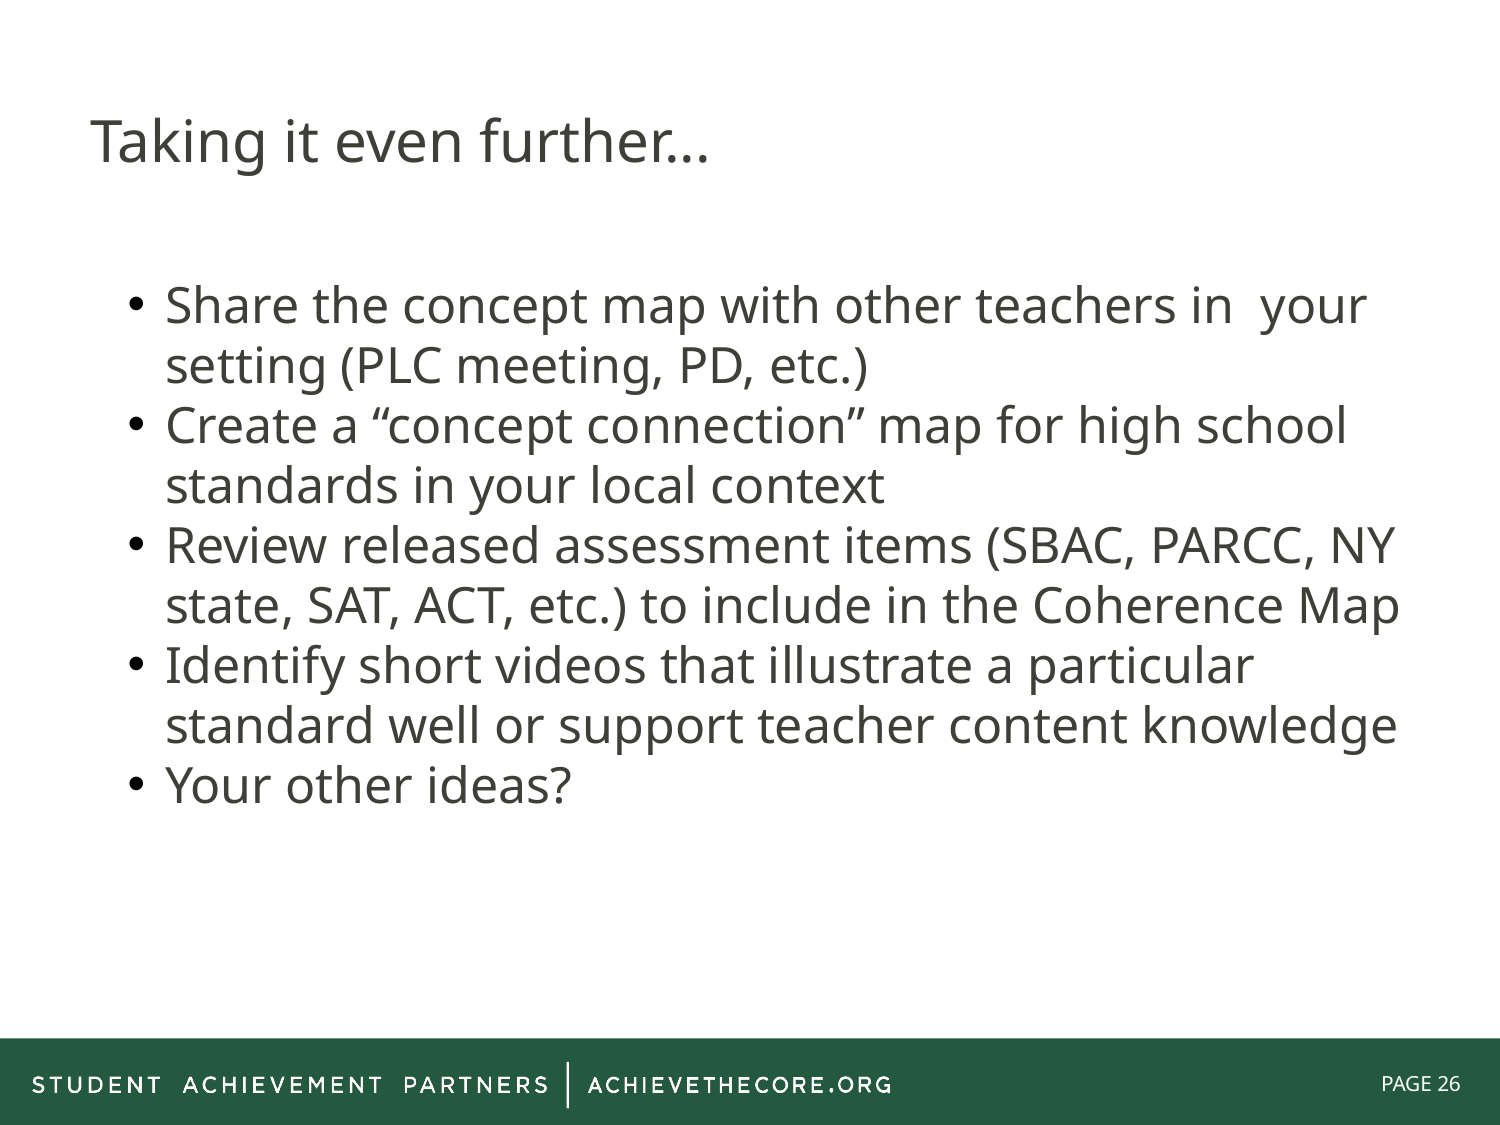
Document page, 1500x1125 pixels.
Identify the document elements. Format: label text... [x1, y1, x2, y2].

title Taking it even further... [75, 45, 1425, 233]
list Share the concept map with other teachers in your setting (PLC meeting, PD, etc.) Create a “concept connection” map for high school standards in your local context Review released assessment items (SBAC, PARCC, NY state, SAT, ACT, etc.) to include in the Coherence Map Identify short videos that illustrate a particular standard well or support teacher content knowledge Your other ideas? [75, 258, 1425, 1002]
picture [12, 1055, 911, 1112]
